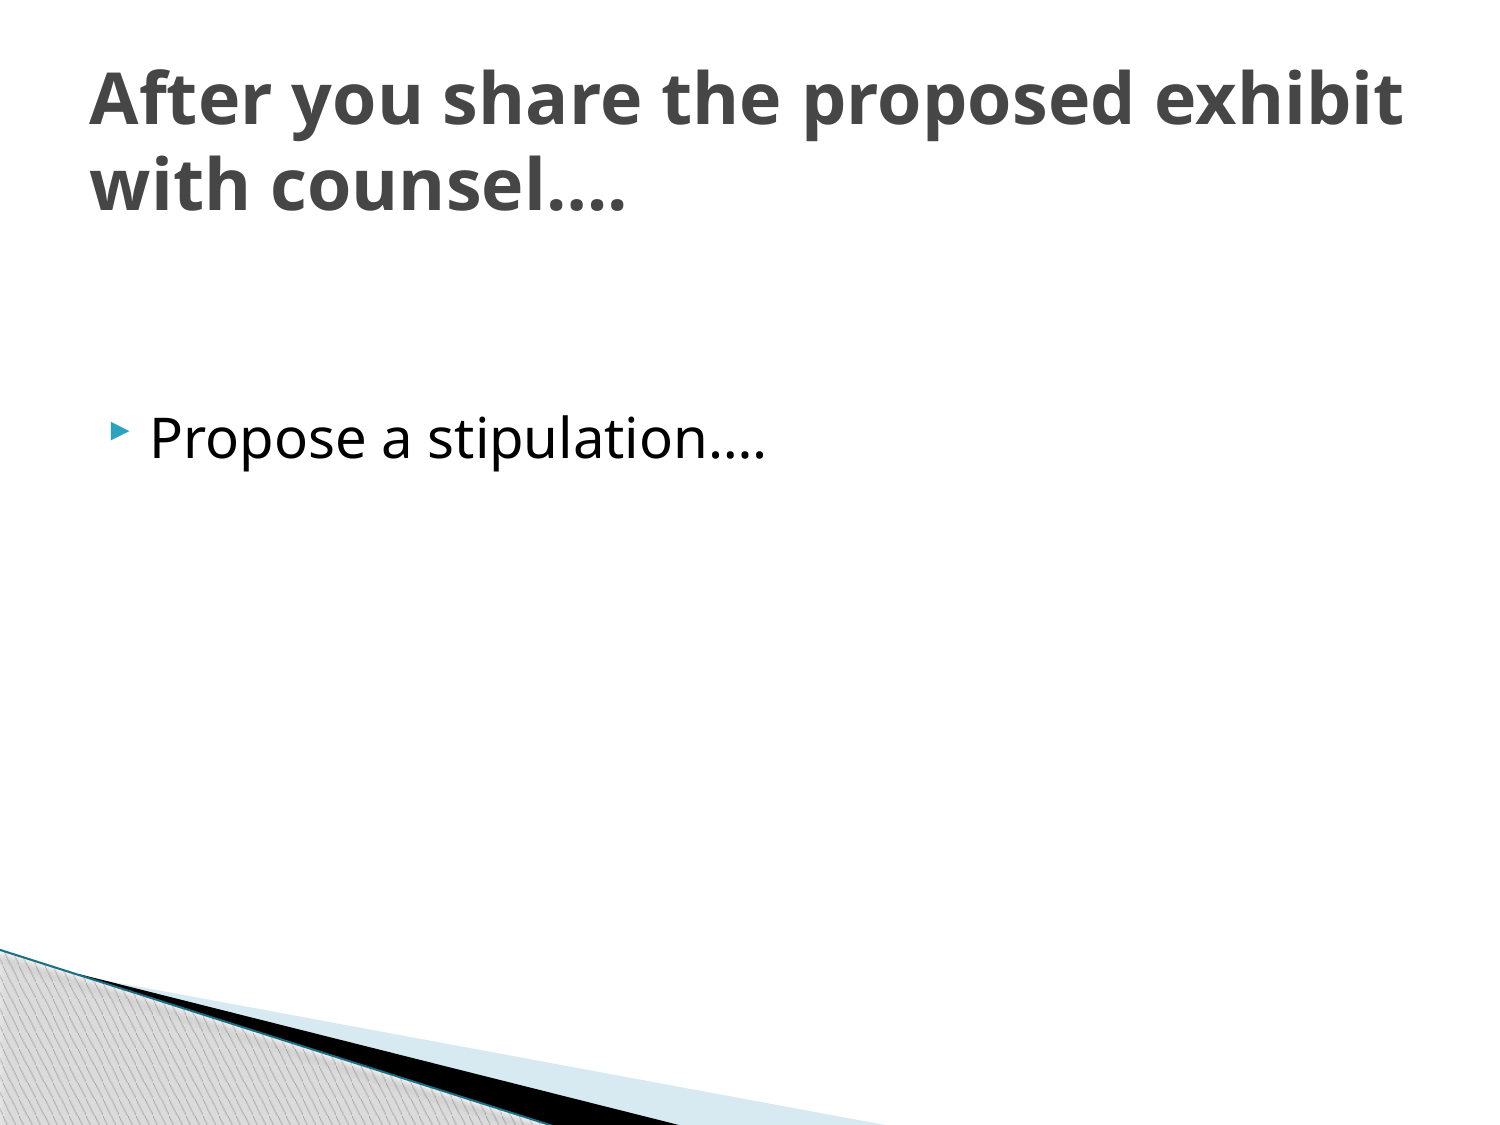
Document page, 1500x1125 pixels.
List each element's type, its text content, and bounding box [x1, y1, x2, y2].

list Propose a stipulation…. [75, 243, 1425, 986]
title After you share the proposed exhibit with counsel…. [75, 45, 1425, 233]
